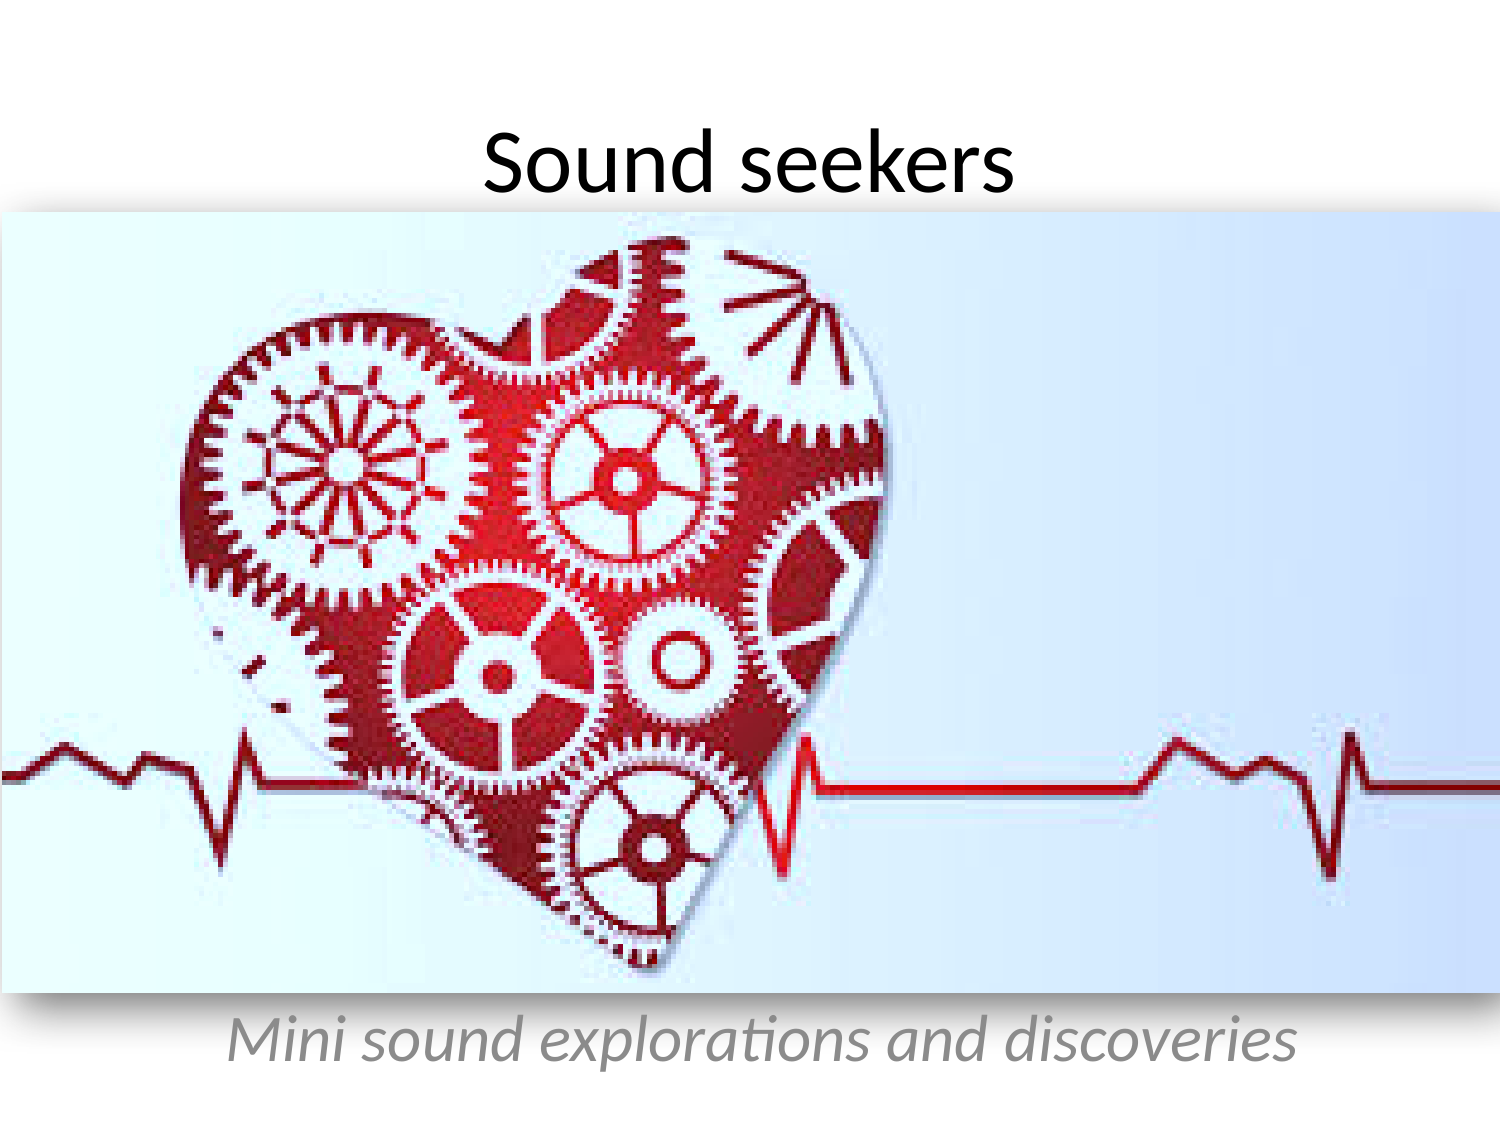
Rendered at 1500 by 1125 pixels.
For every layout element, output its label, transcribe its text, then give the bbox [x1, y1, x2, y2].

subtitle Mini sound explorations and discoveries [137, 1002, 1388, 1088]
picture [1, 212, 1500, 993]
title Sound seekers [112, 50, 1388, 210]
